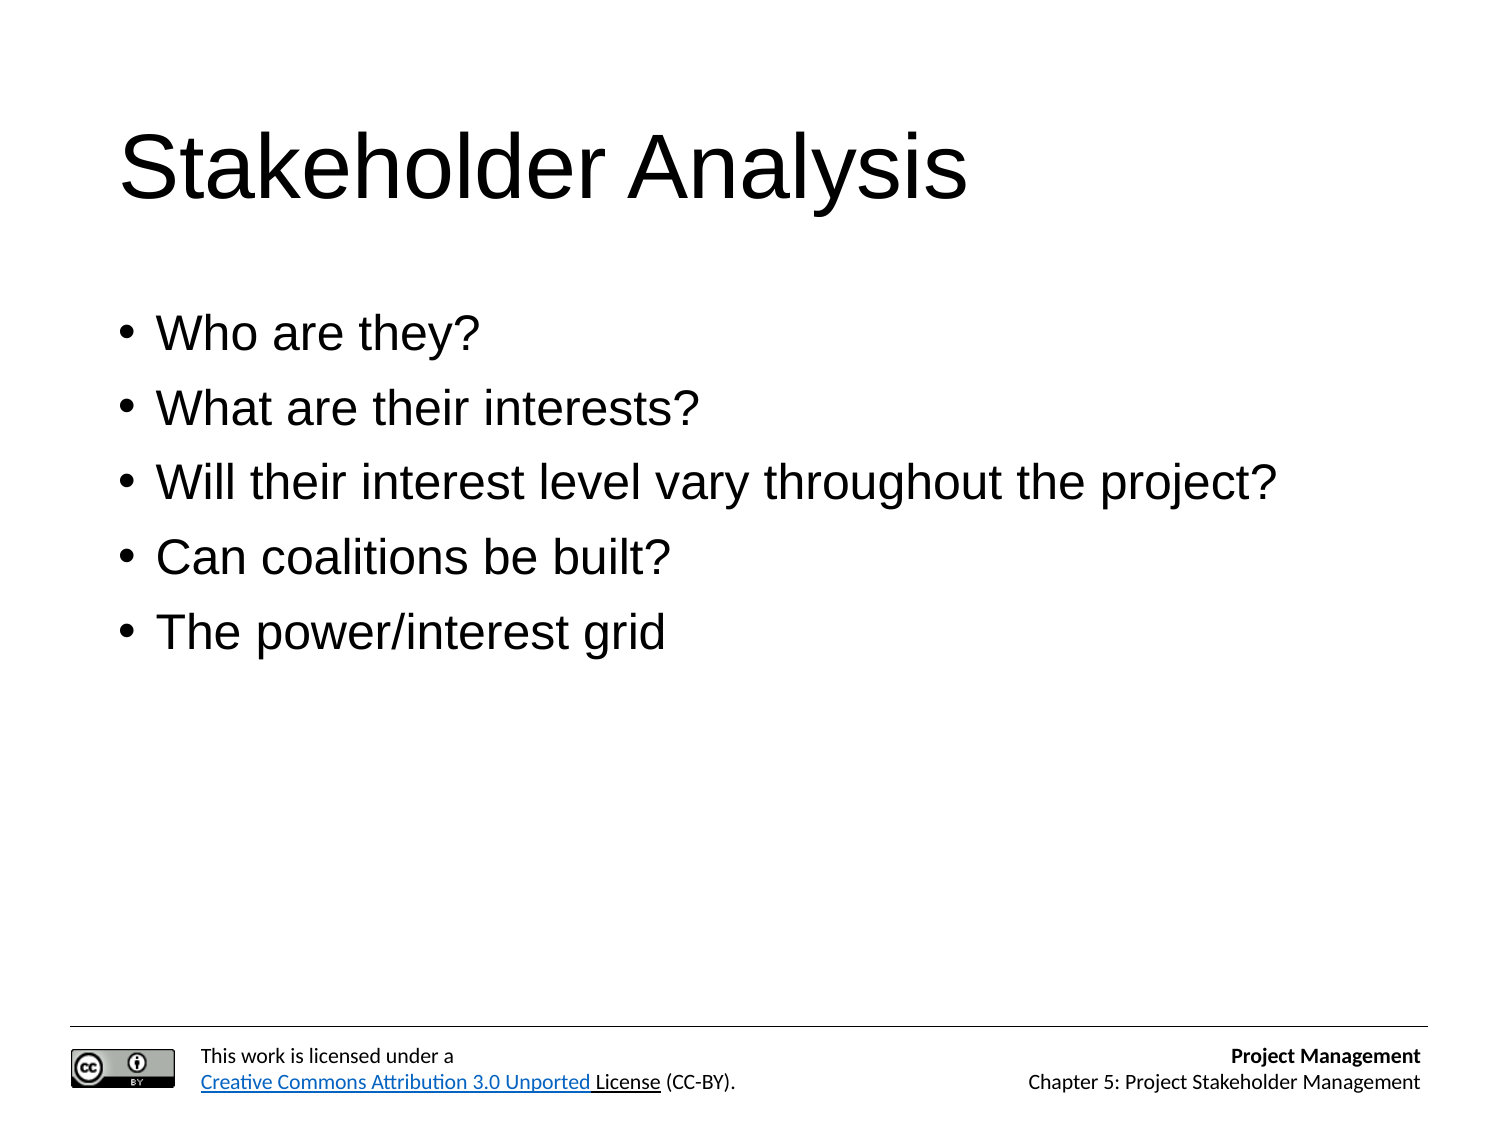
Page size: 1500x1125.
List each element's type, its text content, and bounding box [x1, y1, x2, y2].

title Stakeholder Analysis [103, 59, 1397, 278]
list Who are they? What are their interests? Will their interest level vary throughout the project? Can coalitions be built? The power/interest grid [103, 299, 1397, 1014]
picture [71, 1049, 175, 1088]
